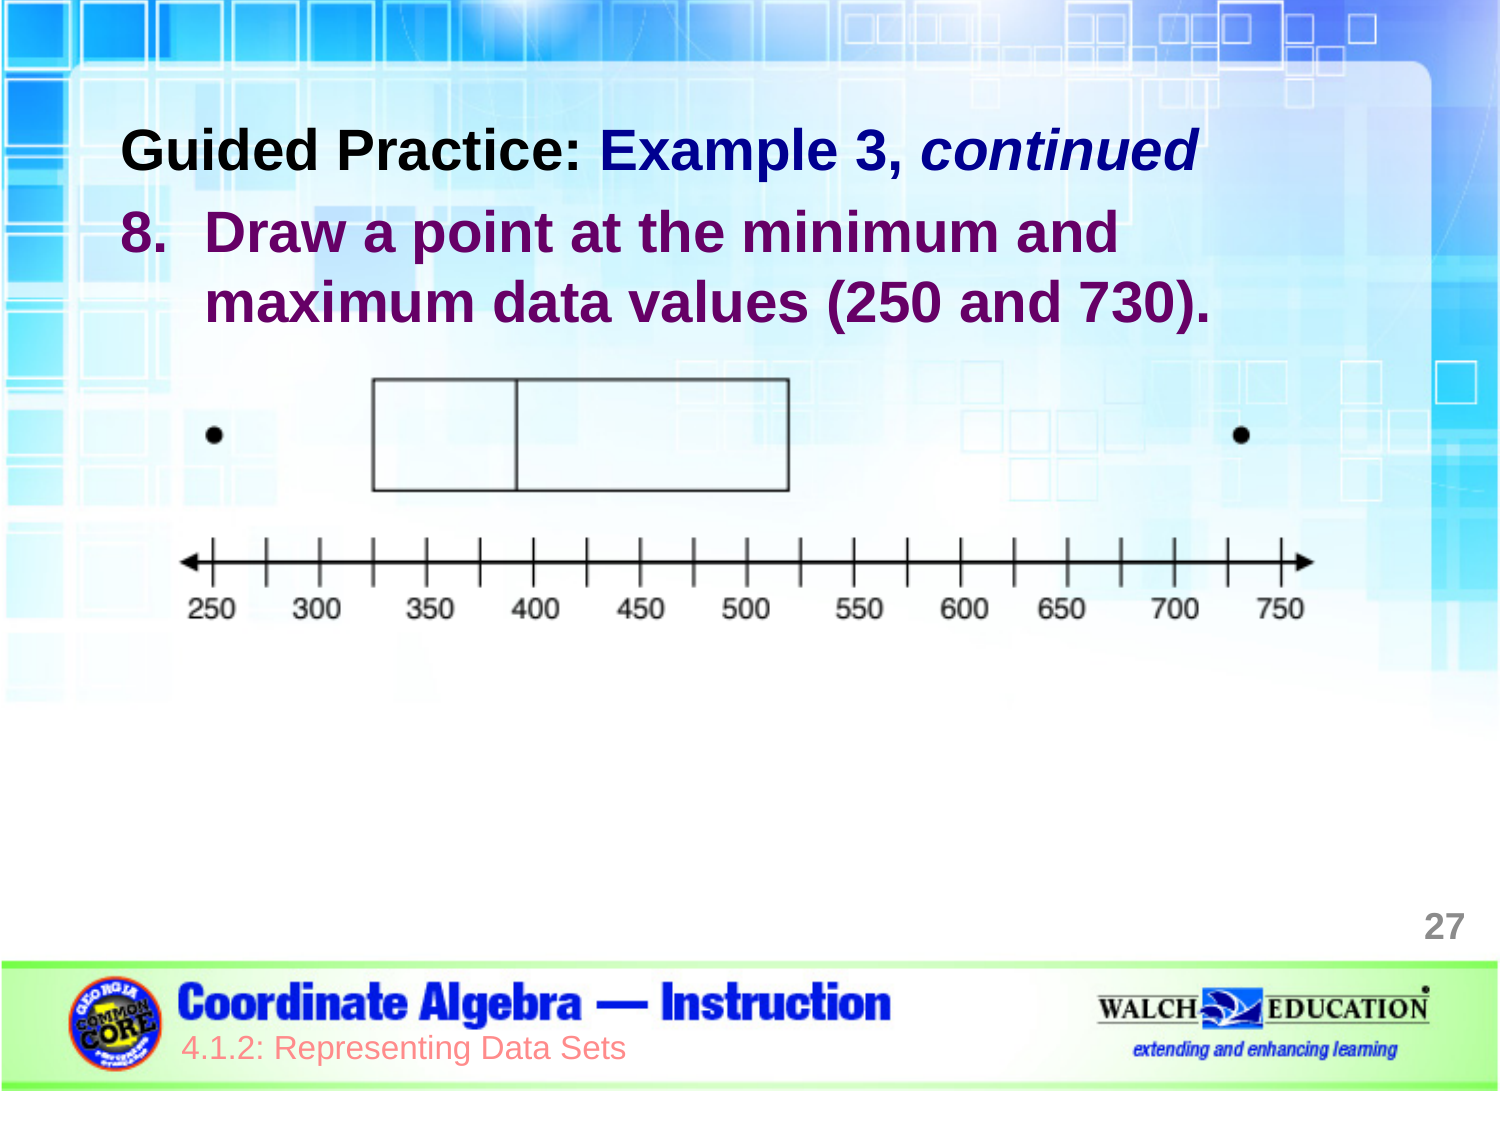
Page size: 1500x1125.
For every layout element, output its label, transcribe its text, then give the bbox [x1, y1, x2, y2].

picture [1, 0, 1500, 1091]
footer 4.1.2: Representing Data Sets [166, 1024, 1080, 1069]
subtitle Guided Practice: Example 3, continued Draw a point at the minimum and maximum data values (250 and 730). [105, 105, 1394, 925]
slide_number 27 [1361, 901, 1481, 949]
